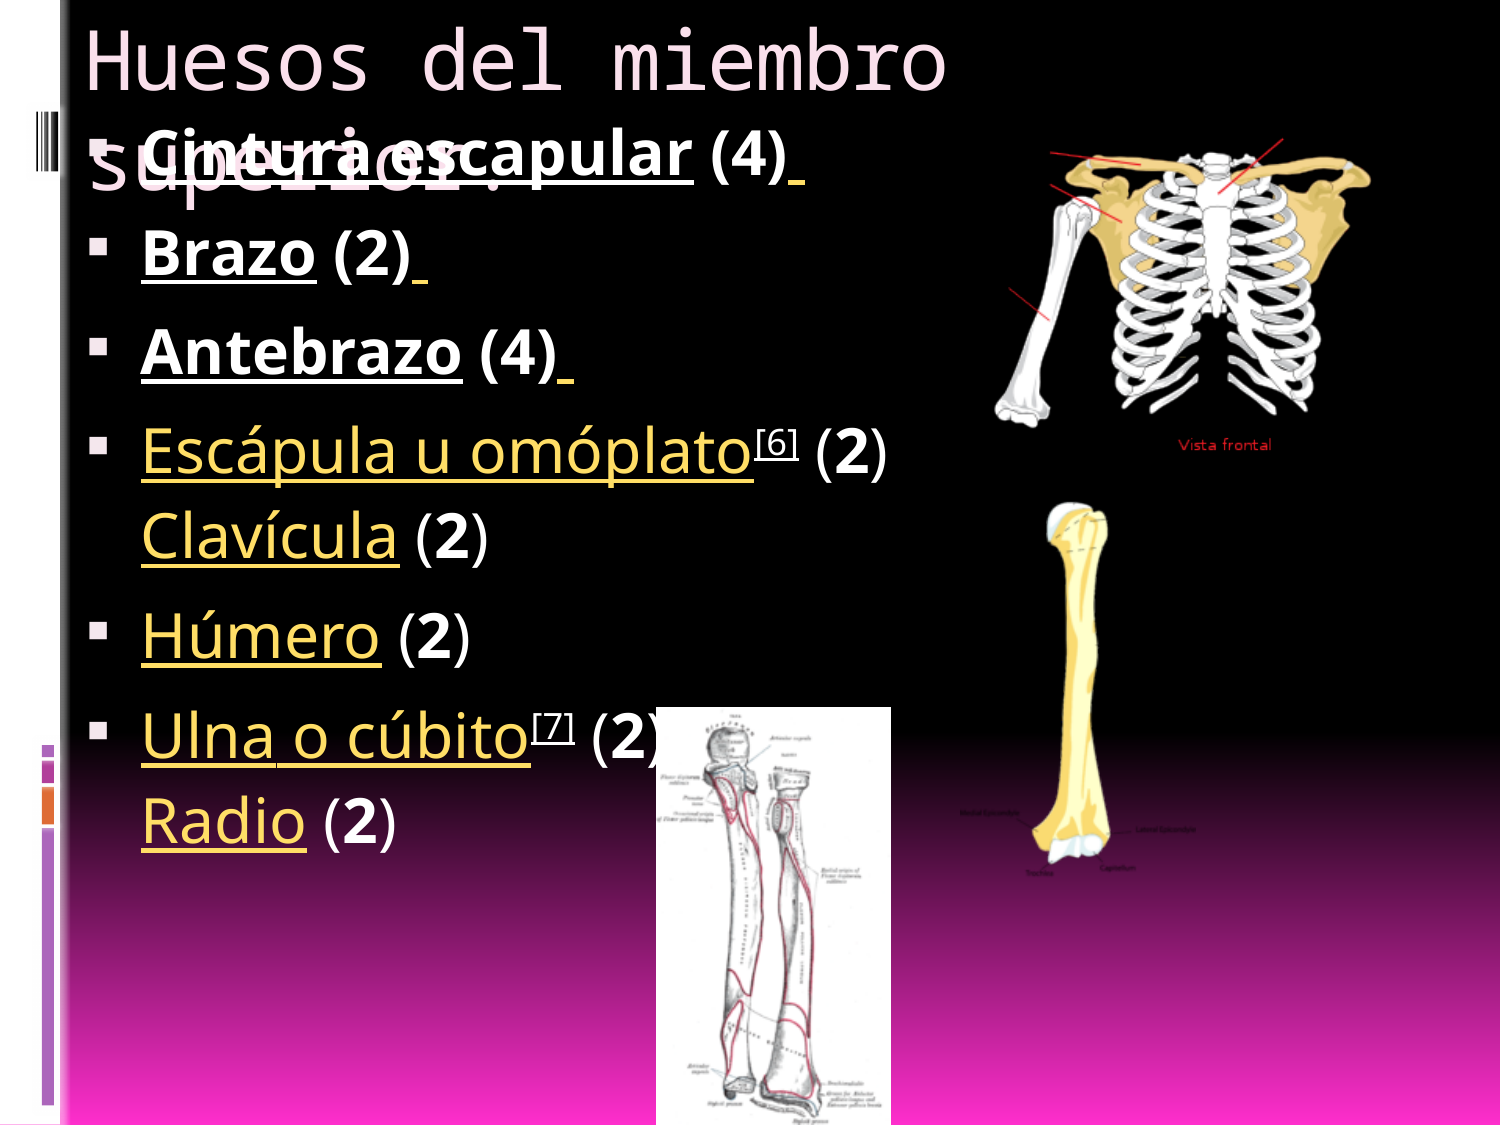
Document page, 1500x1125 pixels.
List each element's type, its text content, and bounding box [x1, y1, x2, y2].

picture [960, 479, 1196, 878]
title Huesos del miembro superior. [70, 0, 1360, 105]
picture [655, 707, 892, 1125]
picture [948, 116, 1419, 471]
list Cintura escapular (4) Brazo (2) Antebrazo (4) Escápula u omóplato[6] (2) Clavícula (2) Húmero (2) Ulna o cúbito[7] (2) Radio (2) [58, 105, 1500, 1125]
